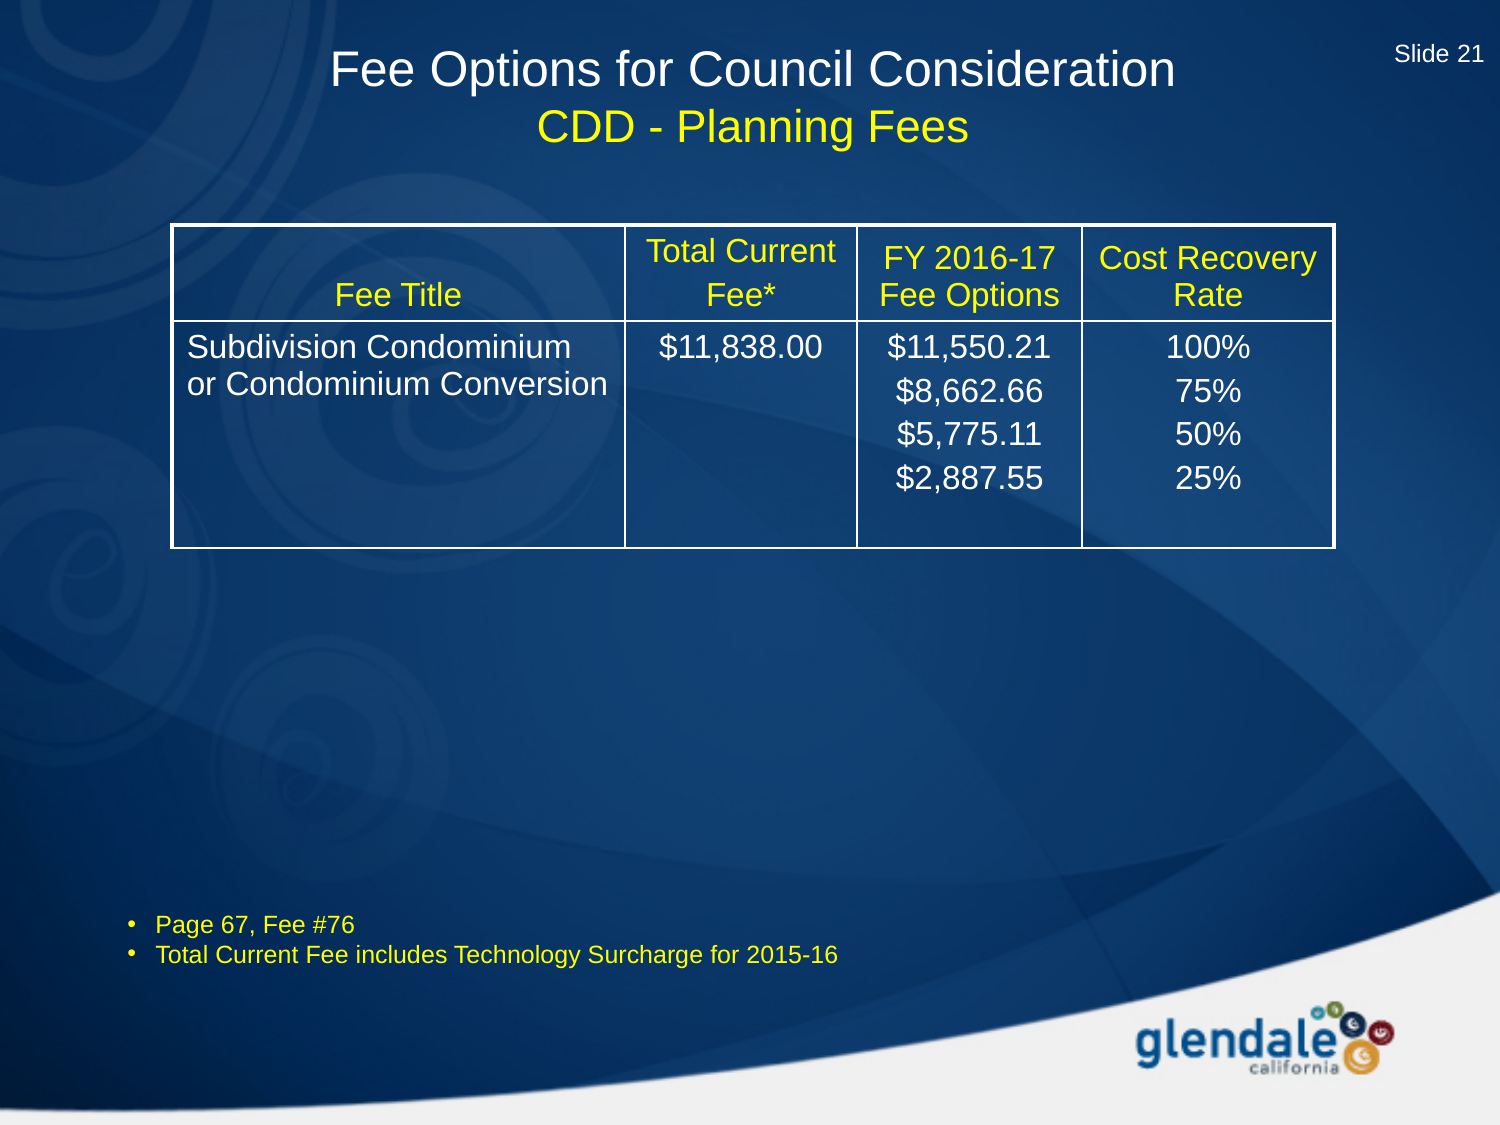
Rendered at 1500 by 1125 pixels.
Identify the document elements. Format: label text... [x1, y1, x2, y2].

text_box Page 67, Fee #76 Total Current Fee includes Technology Surcharge for 2015-16 [112, 901, 1250, 976]
table_cell Subdivision Condominium or Condominium Conversion [174, 322, 624, 547]
table_header Fee Title [174, 227, 624, 320]
picture [0, 0, 1500, 1125]
text_box Fee Options for Council Consideration CDD - Planning Fees [78, 12, 1429, 175]
table_header FY 2016-17 Fee Options [858, 227, 1081, 320]
slide_number Slide 21 [1149, 0, 1500, 75]
table_header Cost Recovery Rate [1083, 227, 1332, 320]
table_cell $11,838.00 [626, 322, 856, 547]
table_cell 100% 75% 50% 25% [1083, 322, 1332, 547]
table_header Total Current Fee* [626, 227, 856, 320]
table_cell $11,550.21 $8,662.66 $5,775.11 $2,887.55 [858, 322, 1081, 547]
